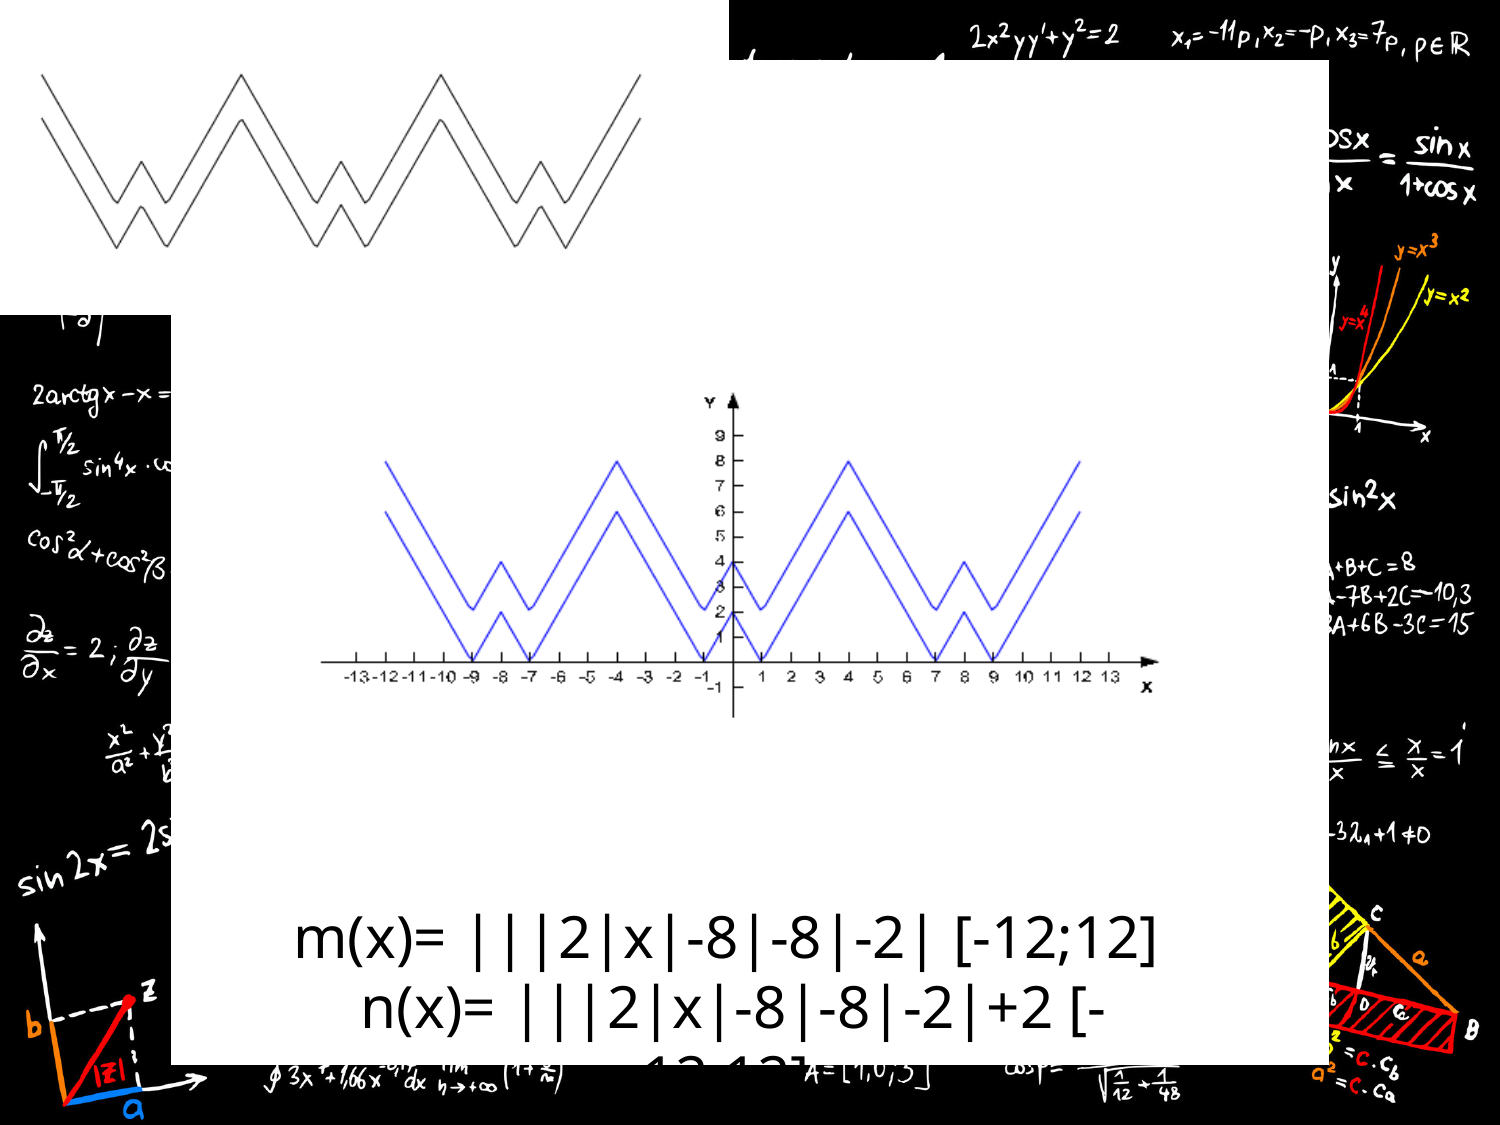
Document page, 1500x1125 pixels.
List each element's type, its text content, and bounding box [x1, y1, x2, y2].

text_box m(x)= |||2|x|-8|-8|-2| [-12;12] n(x)= |||2|x|-8|-8|-2|+2 [-12;12] [265, 1078, 1187, 1118]
picture [0, 0, 1500, 1125]
